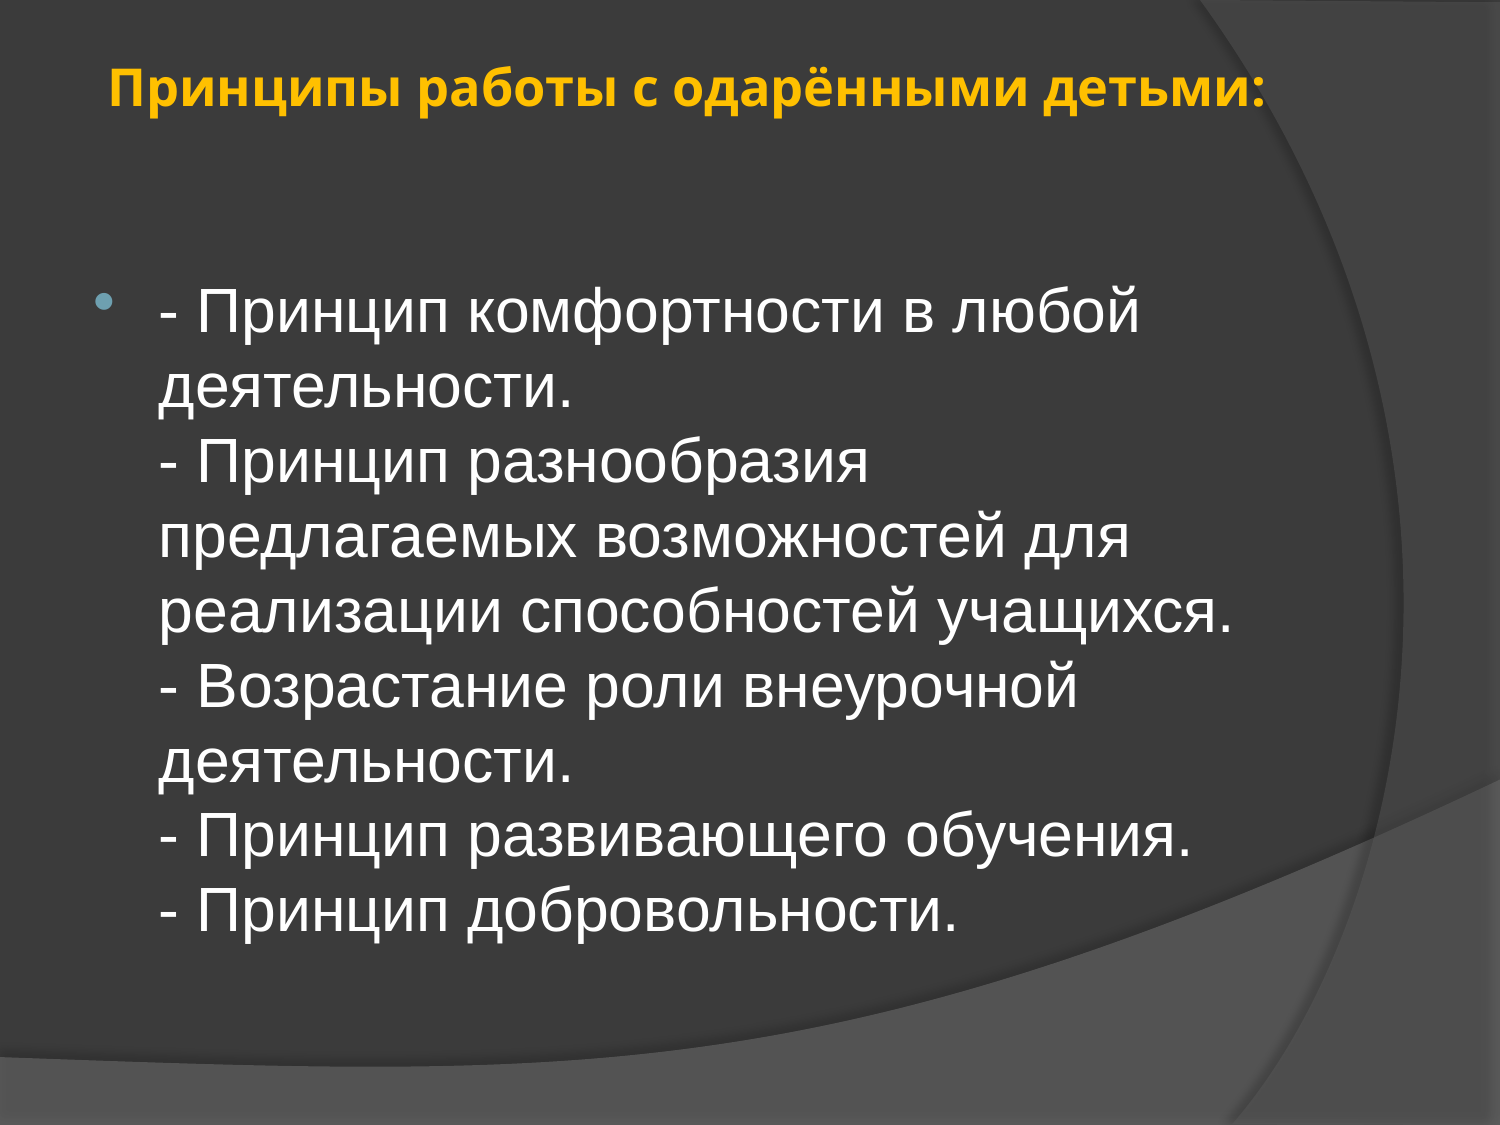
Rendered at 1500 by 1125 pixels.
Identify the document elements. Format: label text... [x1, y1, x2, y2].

list - Принцип комфортности в любой деятельности. - Принцип разнообразия предлагаемых возможностей для реализации способностей учащихся. - Возрастание роли внеурочной деятельности. - Принцип развивающего обучения. - Принцип добровольности. [75, 262, 1300, 1005]
title Принципы работы с одарёнными детьми: [75, 45, 1300, 233]
